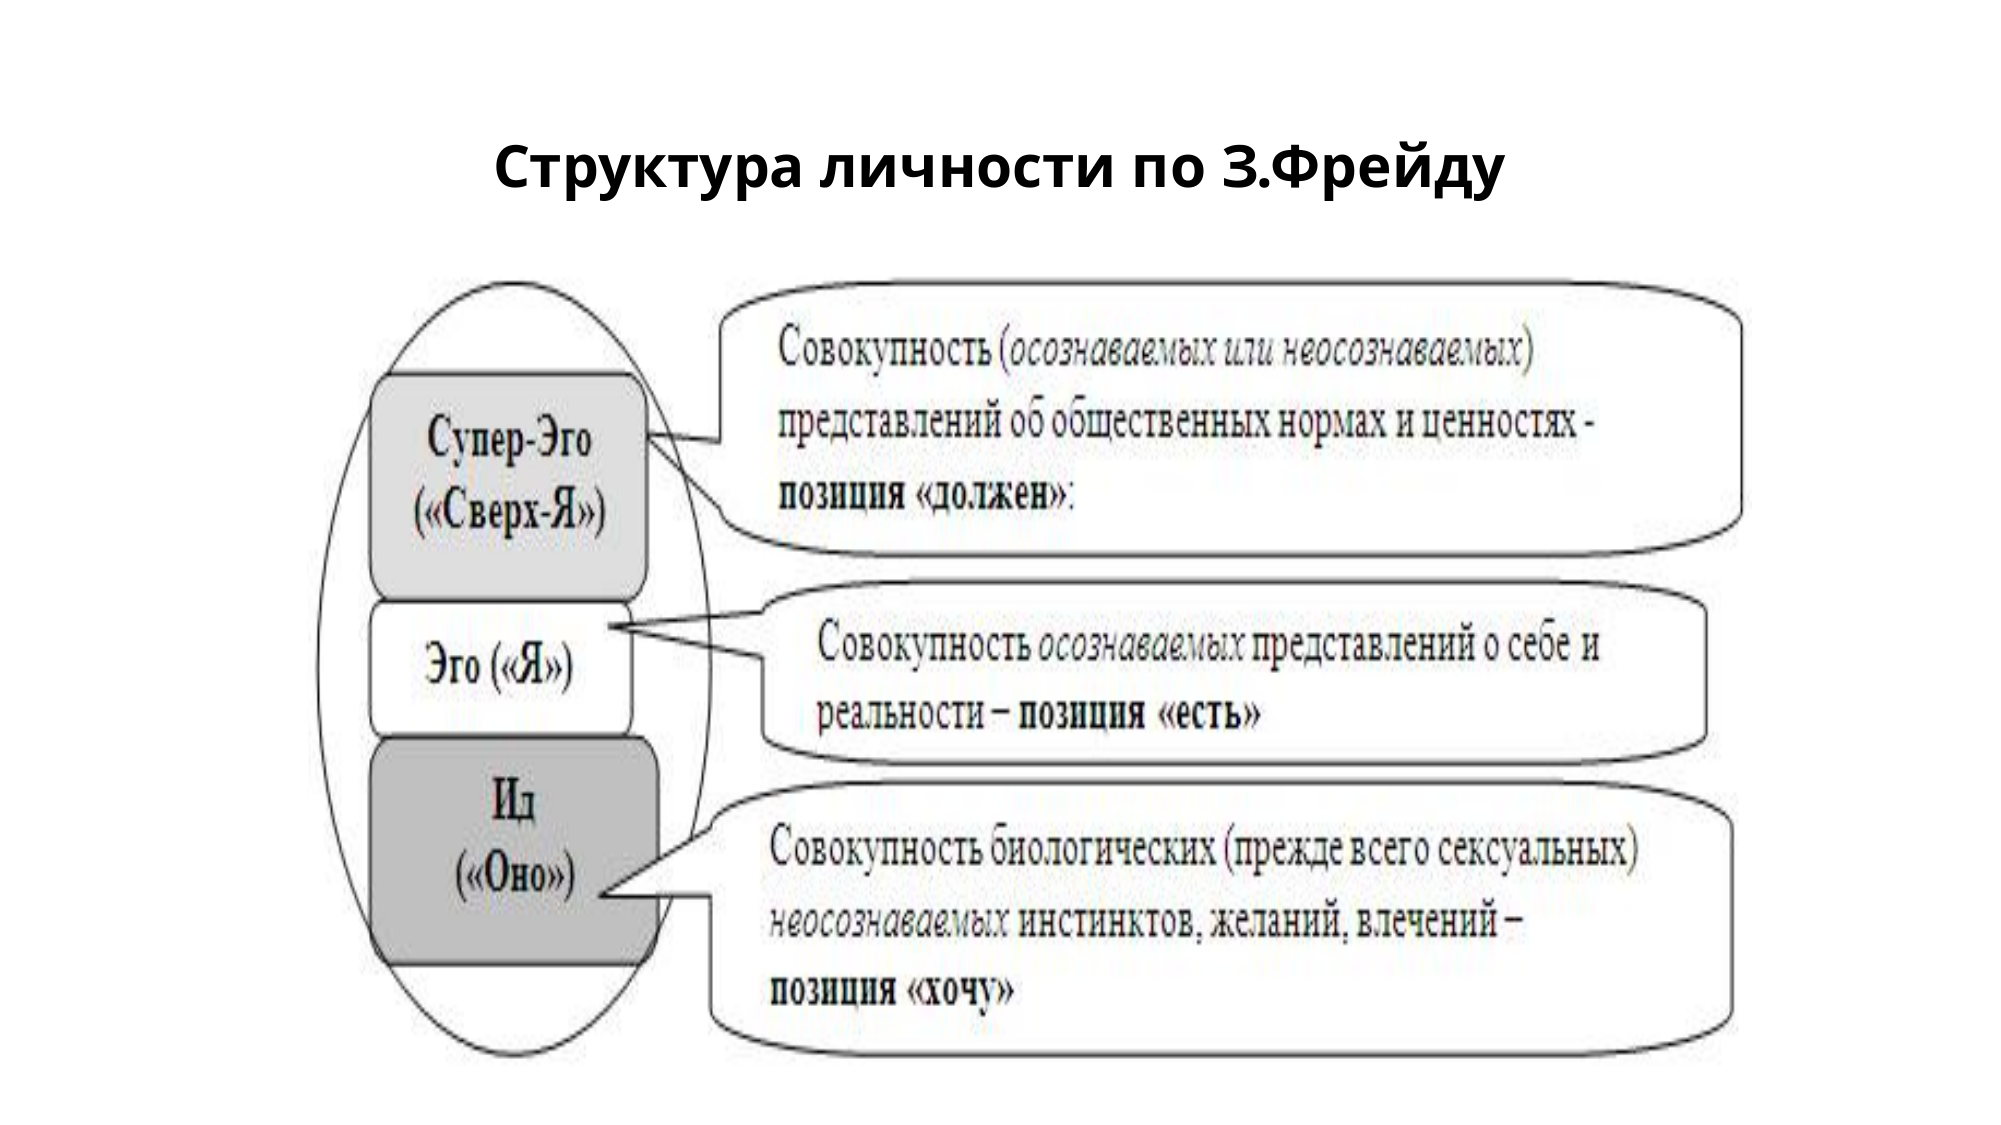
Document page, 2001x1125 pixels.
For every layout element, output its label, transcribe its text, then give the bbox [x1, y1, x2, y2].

picture [307, 249, 1752, 1093]
title Структура личности по З.Фрейду [137, 59, 1863, 278]
